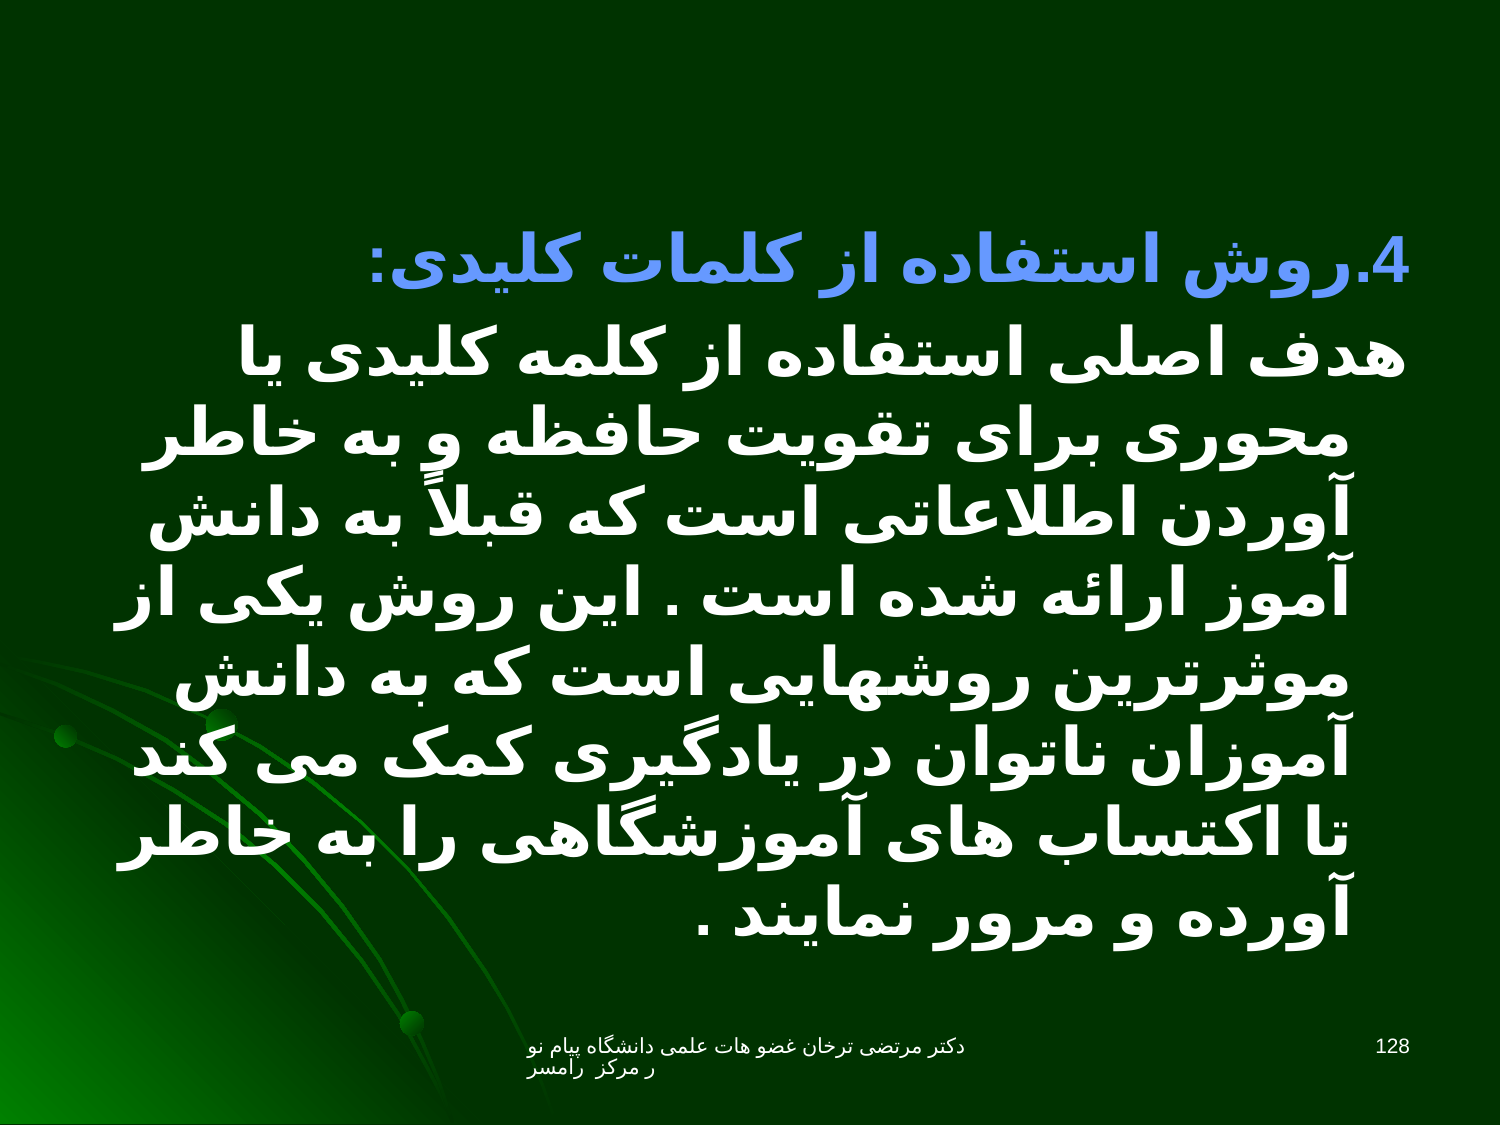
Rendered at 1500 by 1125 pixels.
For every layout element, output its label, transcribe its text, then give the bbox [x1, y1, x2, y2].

list 4.روش استفاده از کلمات کلیدی: هدف اصلی استفاده از کلمه کلیدی یا محوری برای تقویت حافظه و به خاطر آوردن اطلاعاتی است که قبلاً به دانش آموز ارائه شده است . این روش یکی از موثرترین روشهایی است که به دانش آموزان ناتوان در یادگیری کمک می کند تا اکتساب های آموزشگاهی را به خاطر آورده و مرور نمایند . [74, 207, 1426, 1006]
slide_number 128 [1074, 1024, 1426, 1101]
footer دکتر مرتضی ترخان غضو هات علمی دانشگاه پیام نور مرکز رامسر [512, 1024, 988, 1101]
